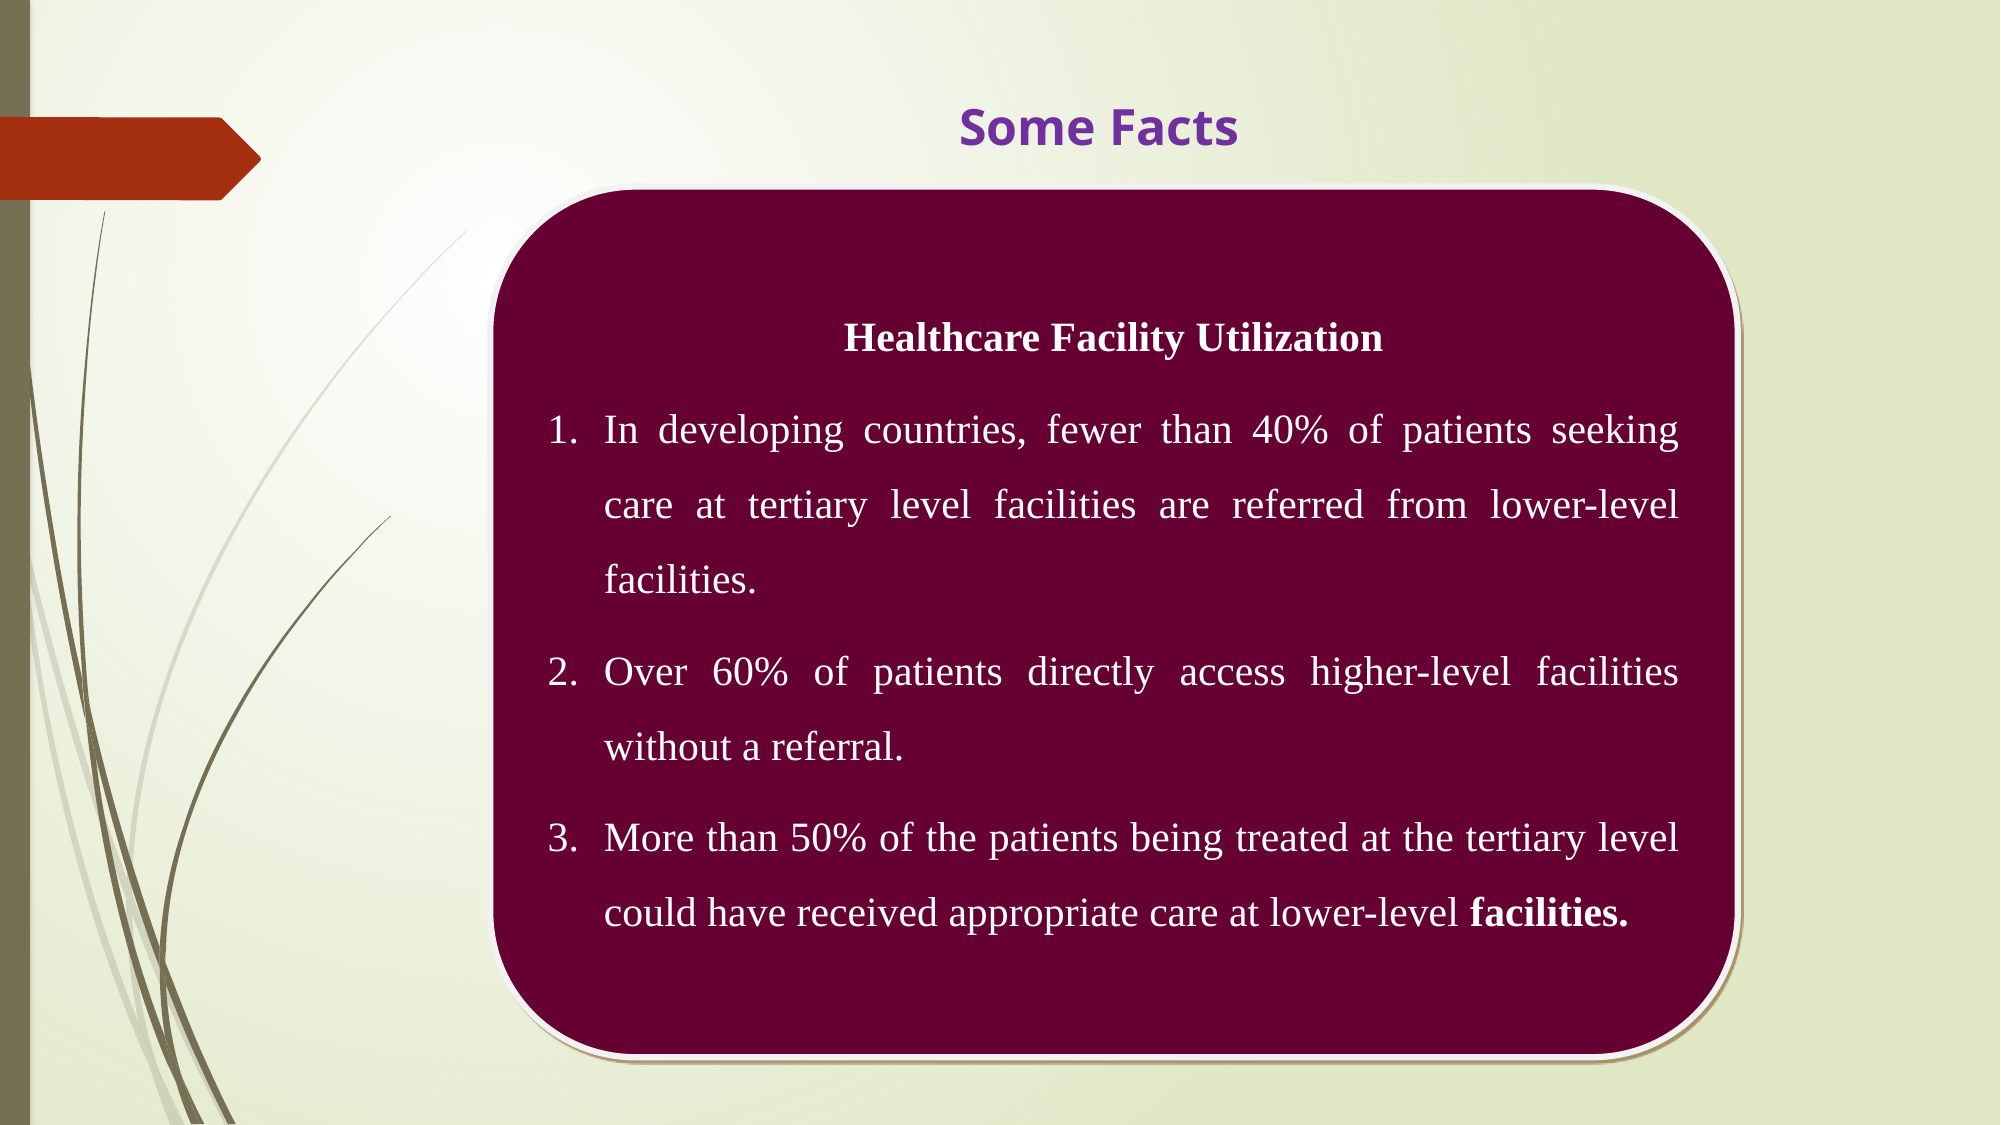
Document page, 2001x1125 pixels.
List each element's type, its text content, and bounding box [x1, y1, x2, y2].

title Some Facts [944, 87, 1405, 186]
text_box Healthcare Facility Utilization In developing countries, fewer than 40% of patients seeking care at tertiary level facilities are referred from lower-level facilities. Over 60% of patients directly access higher-level facilities without a referral. More than 50% of the patients being treated at the tertiary level could have received appropriate care at lower-level facilities. [490, 186, 1738, 1058]
